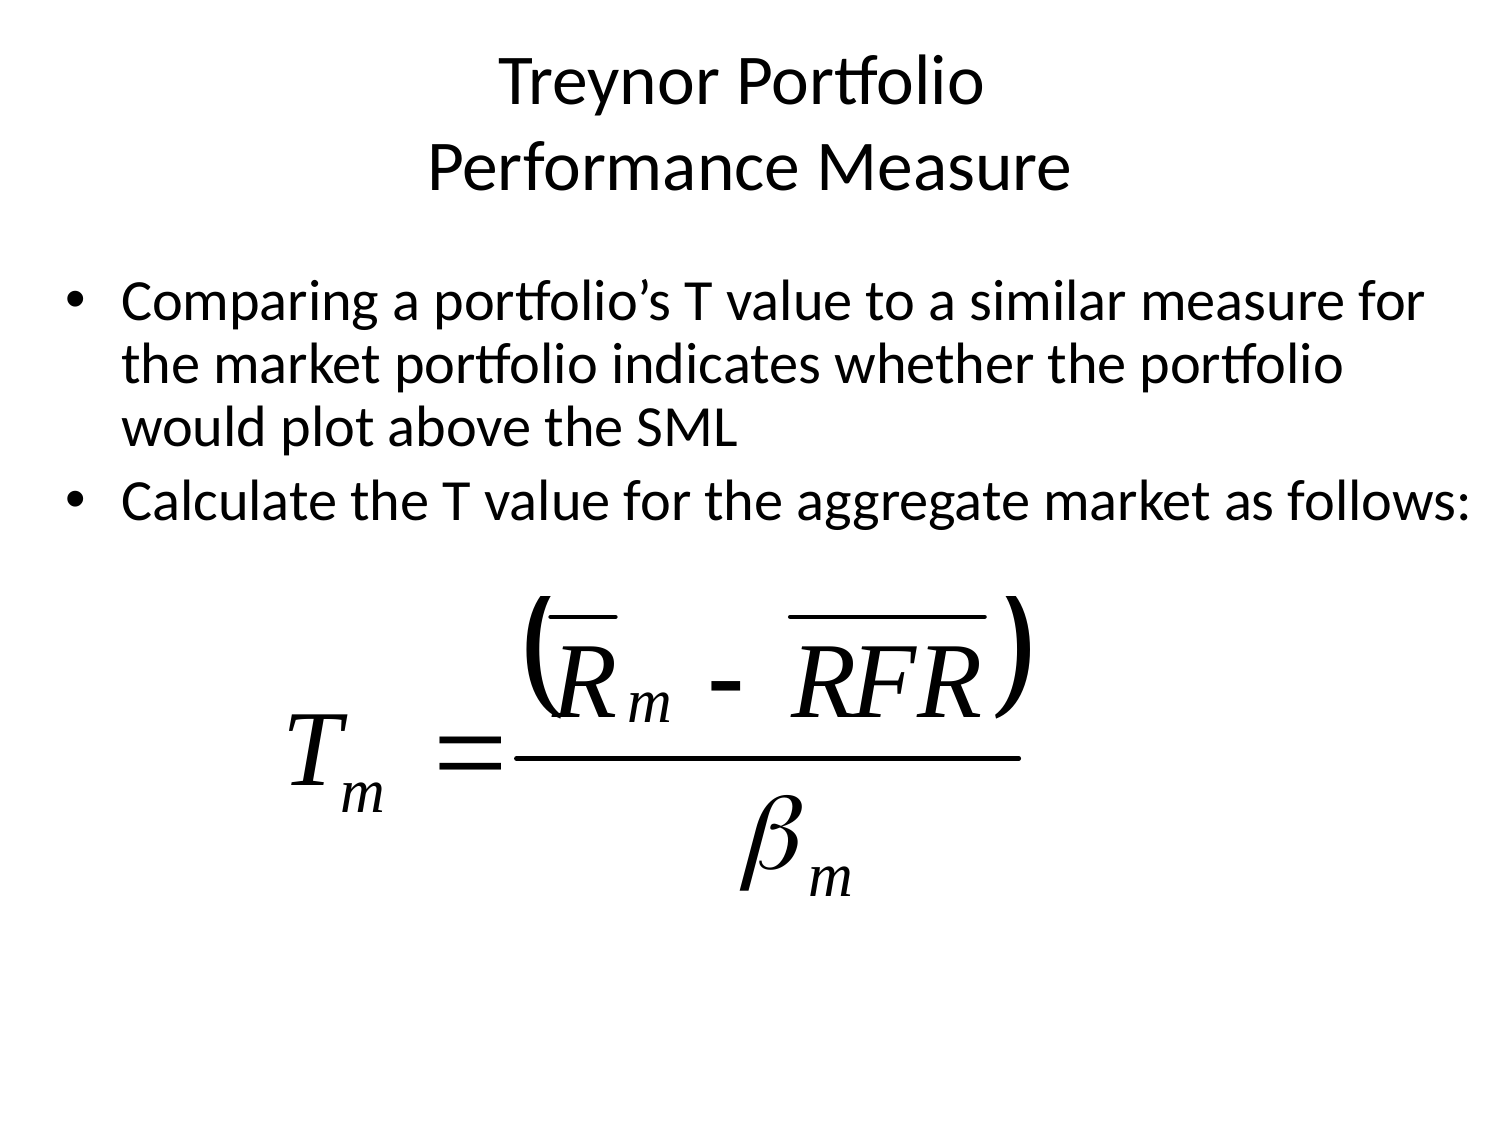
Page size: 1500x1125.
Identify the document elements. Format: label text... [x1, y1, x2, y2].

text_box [272, 596, 1038, 914]
title Treynor Portfolio Performance Measure [112, 24, 1388, 213]
list Comparing a portfolio’s T value to a similar measure for the market portfolio indicates whether the portfolio would plot above the SML Calculate the T value for the aggregate market as follows: [50, 262, 1500, 613]
